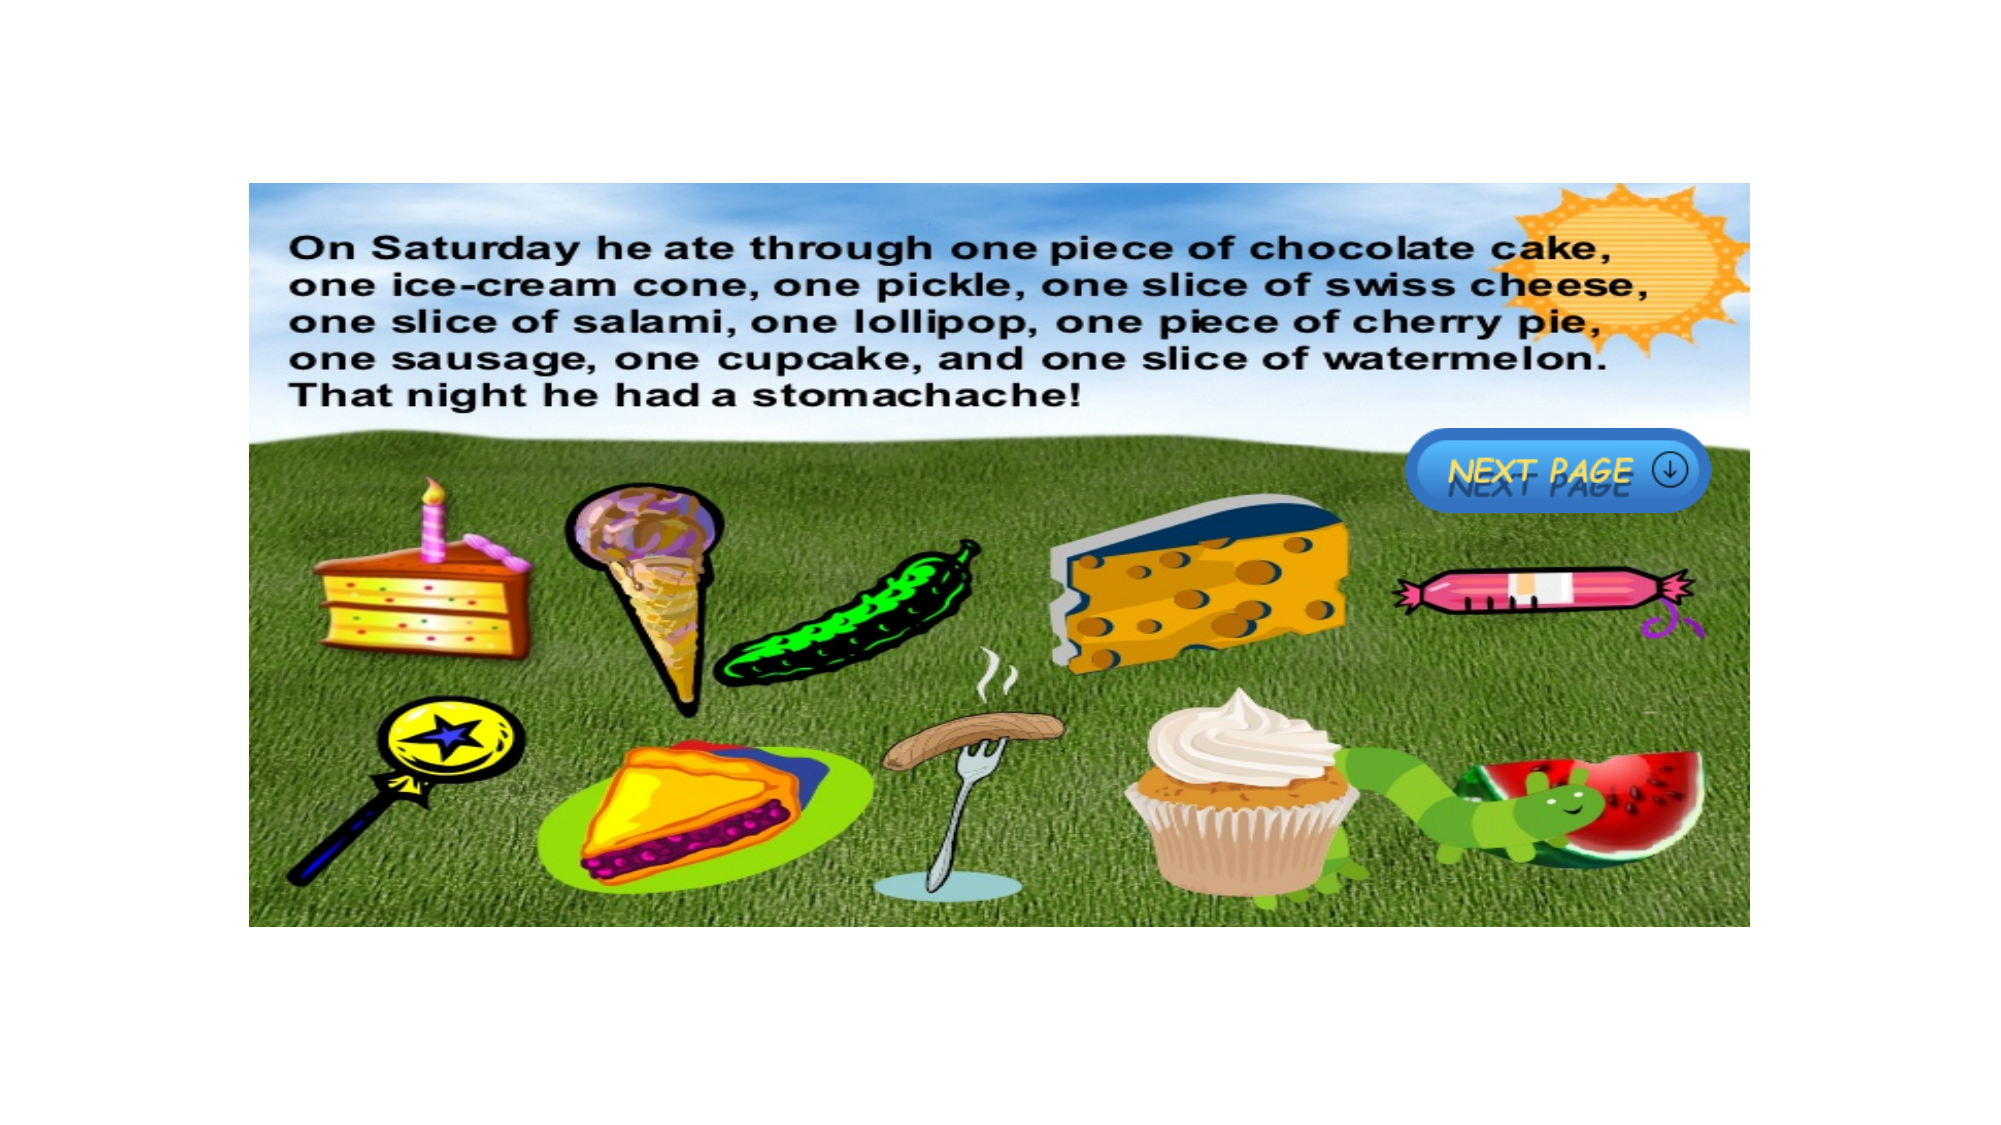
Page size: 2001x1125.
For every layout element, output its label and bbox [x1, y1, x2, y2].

picture [249, 183, 1750, 927]
